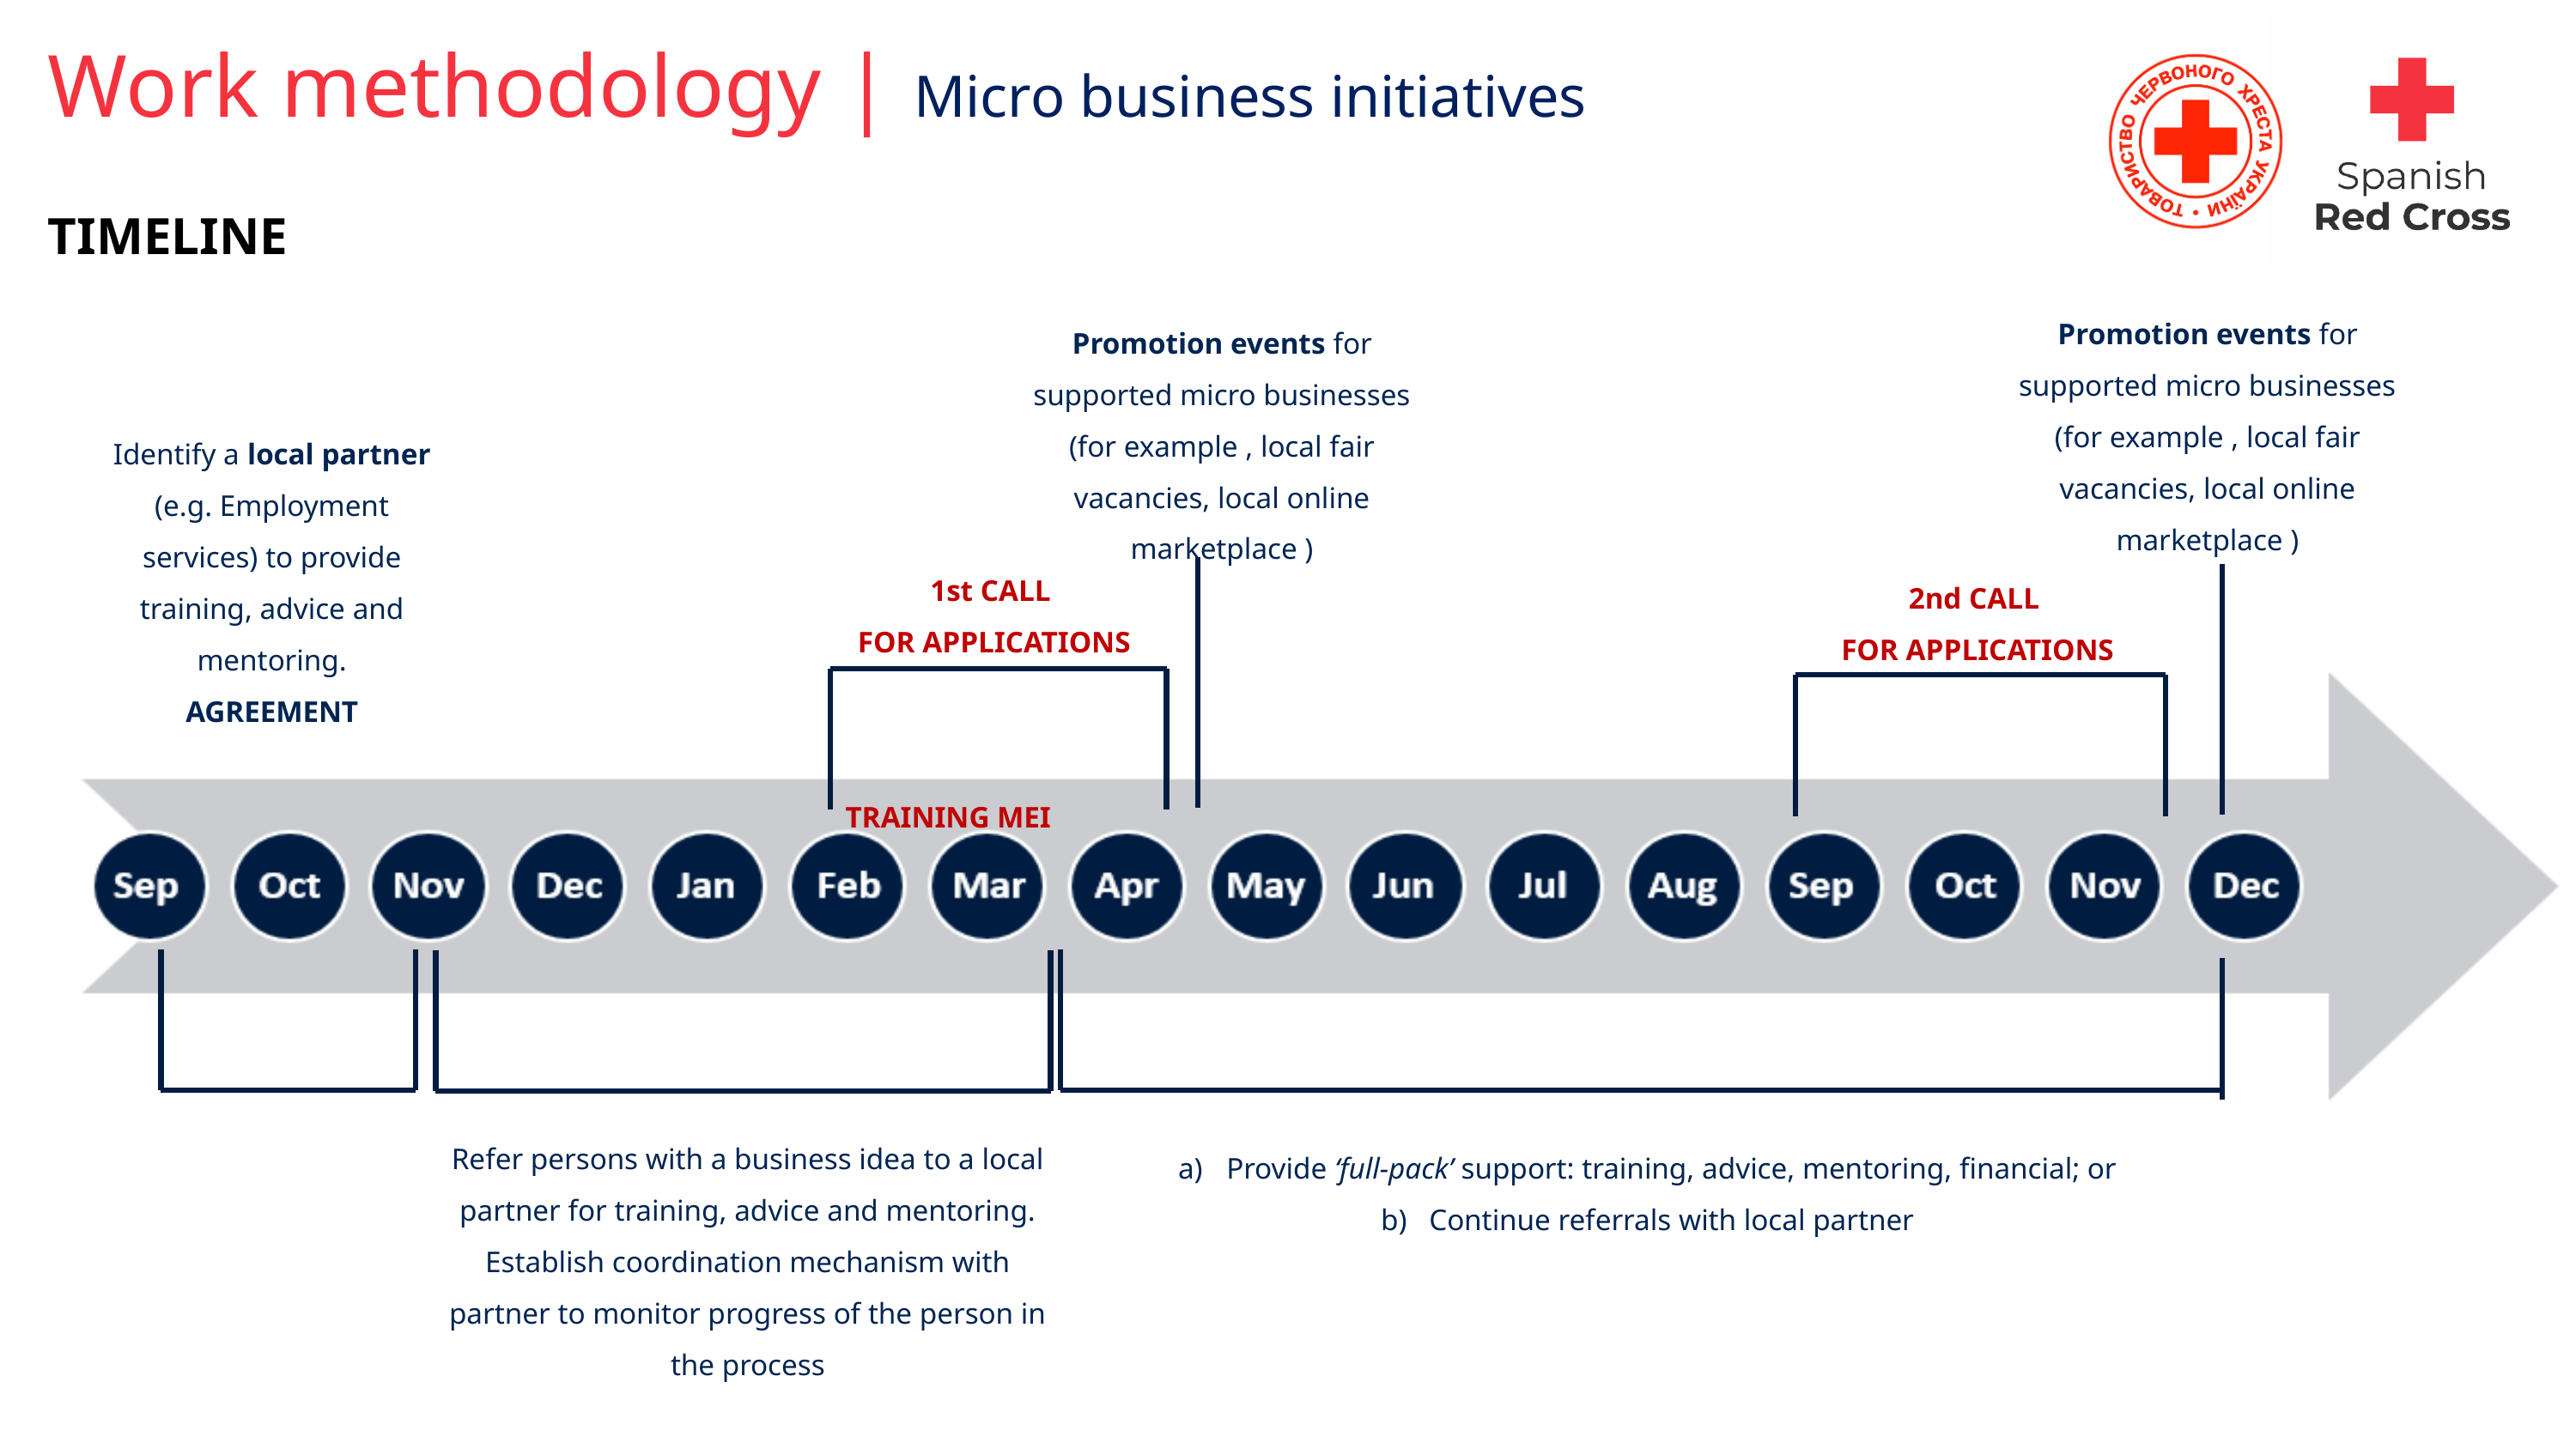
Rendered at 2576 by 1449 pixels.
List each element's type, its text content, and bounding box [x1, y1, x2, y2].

text_box Identify a local partner (e.g. Employment services) to provide training, advice and mentoring. AGREEMENT [84, 412, 460, 661]
picture [43, 661, 2573, 1119]
text_box TIMELINE [41, 167, 383, 271]
text_box Promotion events for supported micro businesses (for example , local fair vacancies, local online marketplace ) [1005, 301, 1438, 572]
text_box Work methodology | Micro business initiatives [41, 24, 1893, 141]
text_box Provide ‘full-pack’ support: training, advice, mentoring, financial; or Continue referrals with local partner [1060, 1126, 2236, 1243]
picture [2100, 3, 2547, 281]
text_box 2nd CALL FOR APPLICATIONS [1789, 556, 2166, 661]
text_box 1st CALL FOR APPLICATIONS [806, 549, 1182, 661]
text_box Refer persons with a business idea to a local partner for training, advice and mentoring. Establish coordination mechanism with partner to monitor progress of the person in the process [435, 1119, 1060, 1388]
text_box Promotion events for supported micro businesses (for example , local fair vacancies, local online marketplace ) [1991, 293, 2424, 563]
